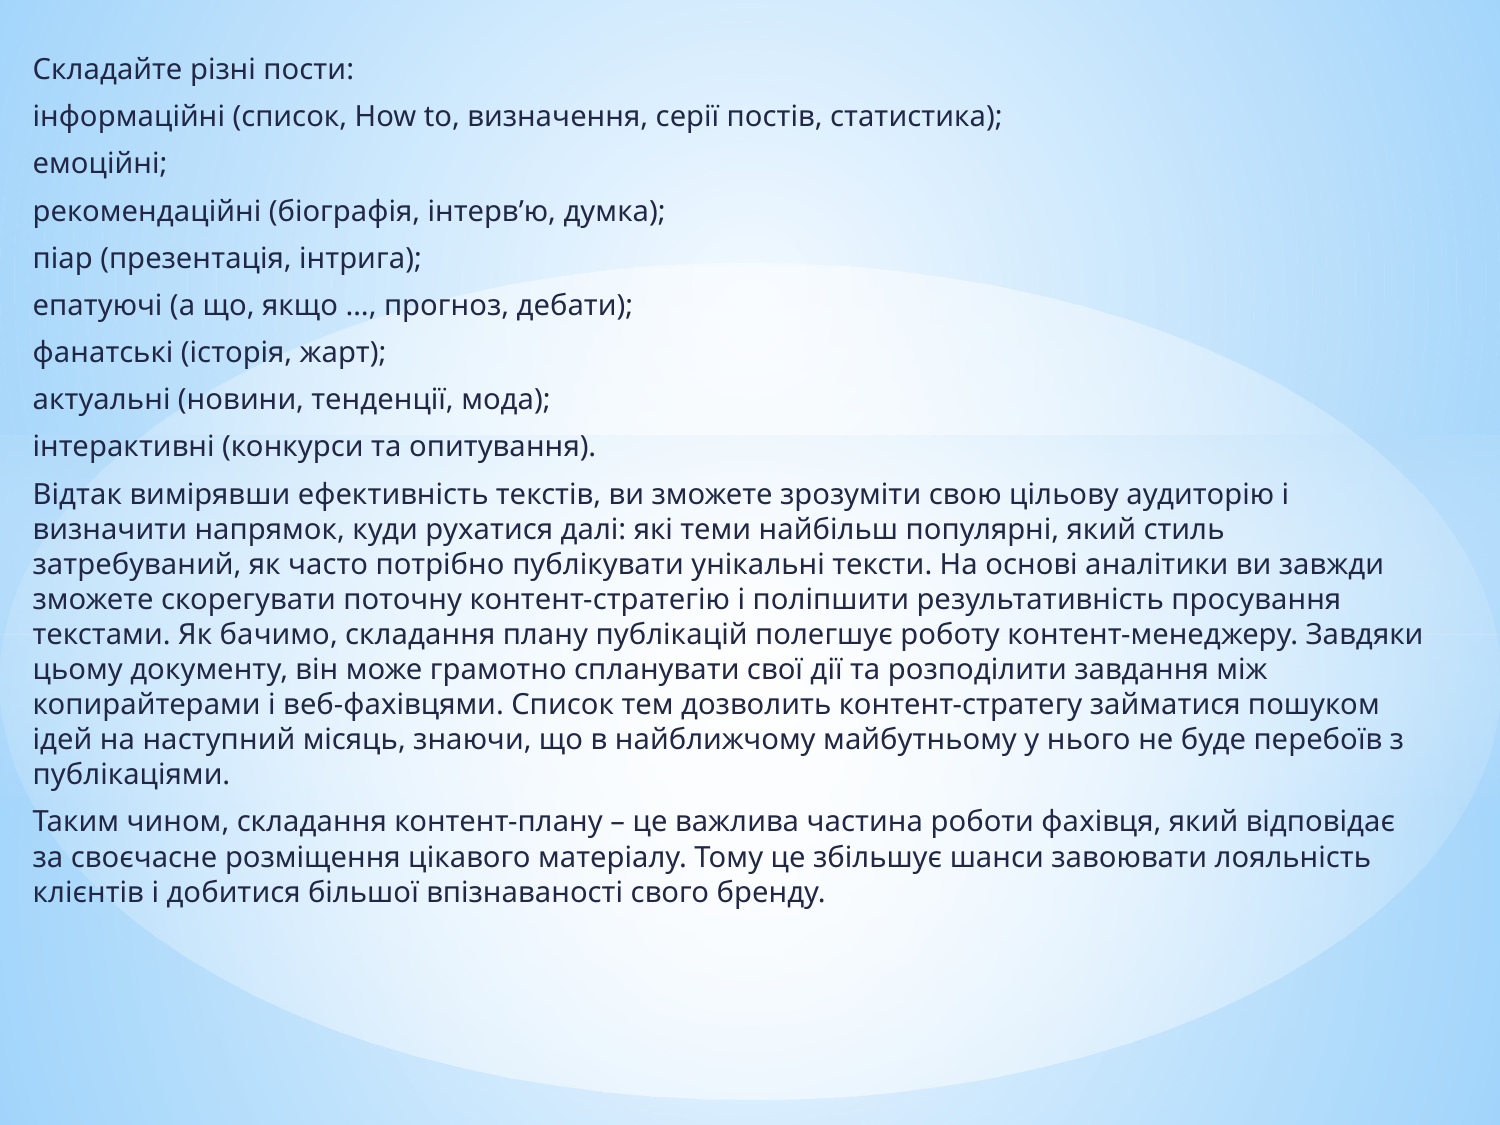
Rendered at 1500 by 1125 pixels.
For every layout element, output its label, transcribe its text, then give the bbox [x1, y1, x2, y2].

subtitle Складайте різні пости: інформаційні (список, How to, визначення, серії постів, статистика); емоційні; рекомендаційні (біографія, інтерв’ю, думка); піар (презентація, інтрига); епатуючі (а що, якщо …, прогноз, дебати); фанатські (історія, жарт); актуальні (новини, тенденції, мода); інтерактивні (конкурси та опитування). Відтак вимірявши ефективність текстів, ви зможете зрозуміти свою цільову аудиторію і визначити напрямок, куди рухатися далі: які теми найбільш популярні, який стиль затребуваний, як часто потрібно публікувати унікальні тексти. На основі аналітики ви завжди зможете скорегувати поточну контент-стратегію і поліпшити результативність просування текстами. Як бачимо, складання плану публікацій полегшує роботу контент-менеджеру. Завдяки цьому документу, він може грамотно спланувати свої дії та розподілити завдання між копирайтерами і веб-фахівцями. Список тем дозволить контент-стратегу займатися пошуком ідей на наступний місяць, знаючи, що в найближчому майбутньому у нього не буде перебоїв з публікаціями. Таким чином, складання контент-плану – це важлива частина роботи фахівця, який відповідає за своєчасне розміщення цікавого матеріалу. Тому це збільшує шанси завоювати лояльність клієнтів і добитися більшої впізнаваності свого бренду. [17, 42, 1447, 1083]
